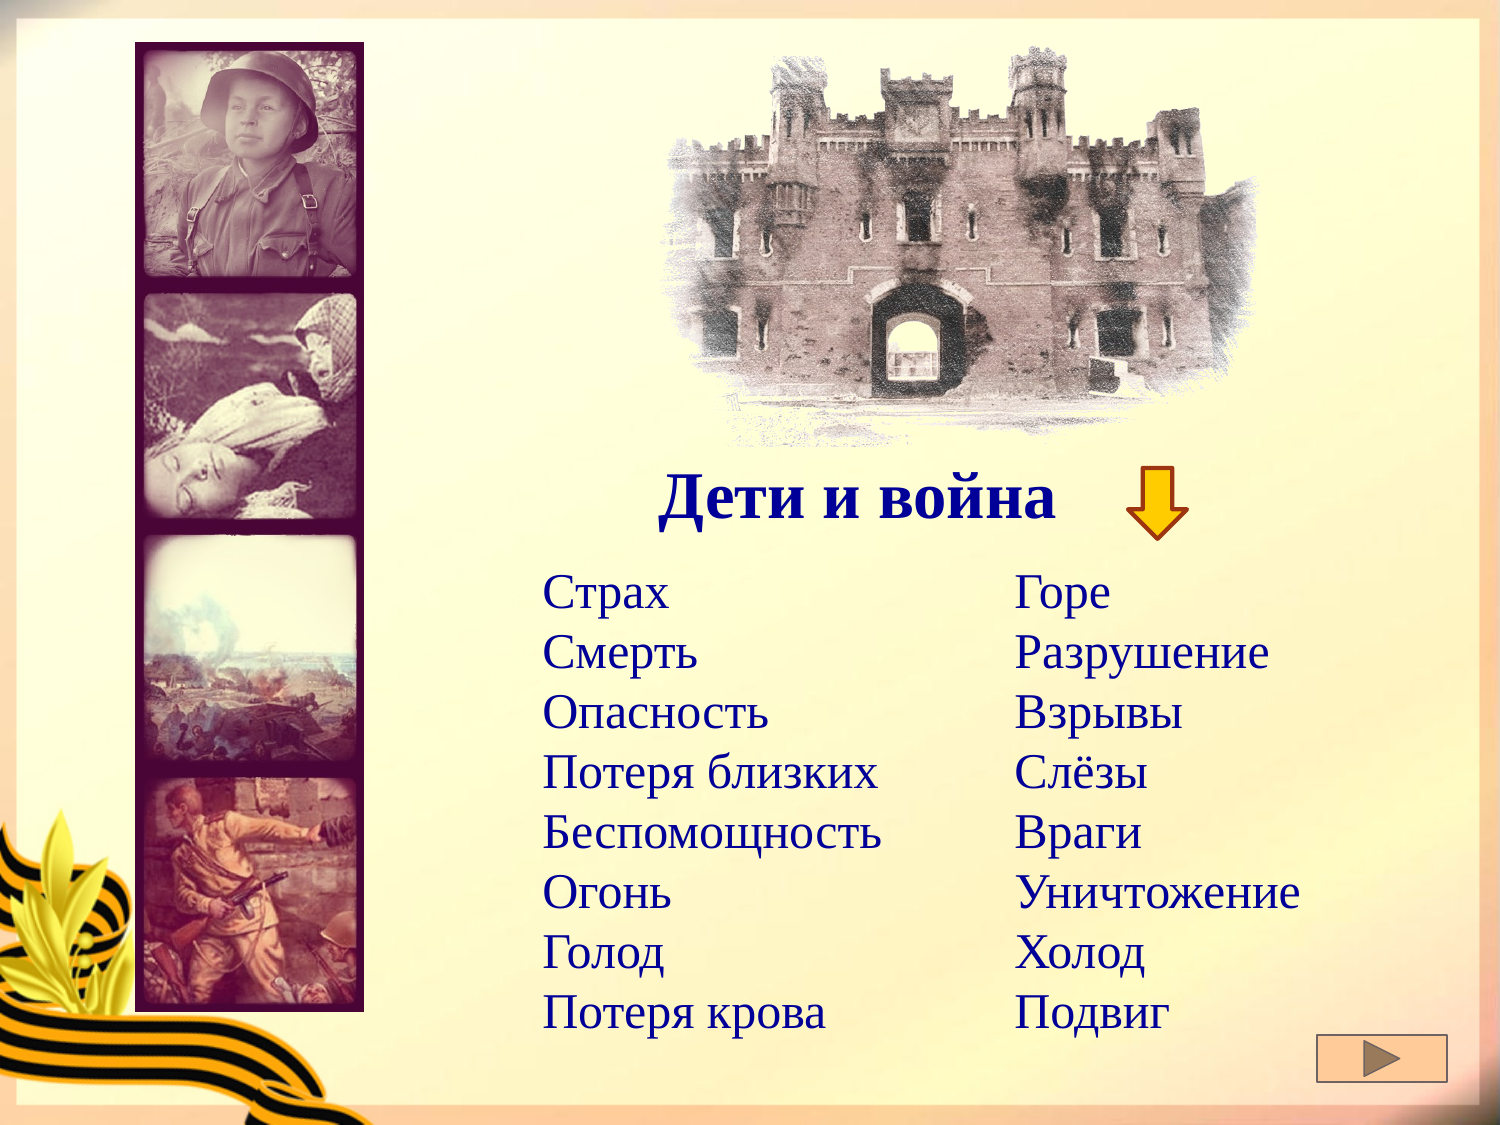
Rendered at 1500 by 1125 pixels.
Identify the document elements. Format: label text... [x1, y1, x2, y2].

text_box Горе Разрушение Взрывы Слёзы Враги Уничтожение Холод Подвиг [999, 550, 1317, 1046]
text_box [1315, 1033, 1449, 1084]
text_box [1126, 465, 1189, 541]
text_box Дети и война [643, 454, 1188, 539]
text_box Страх Смерть Опасность Потеря близких Беспомощность Огонь Голод Потеря крова [527, 550, 898, 1046]
picture [0, 0, 1500, 1125]
